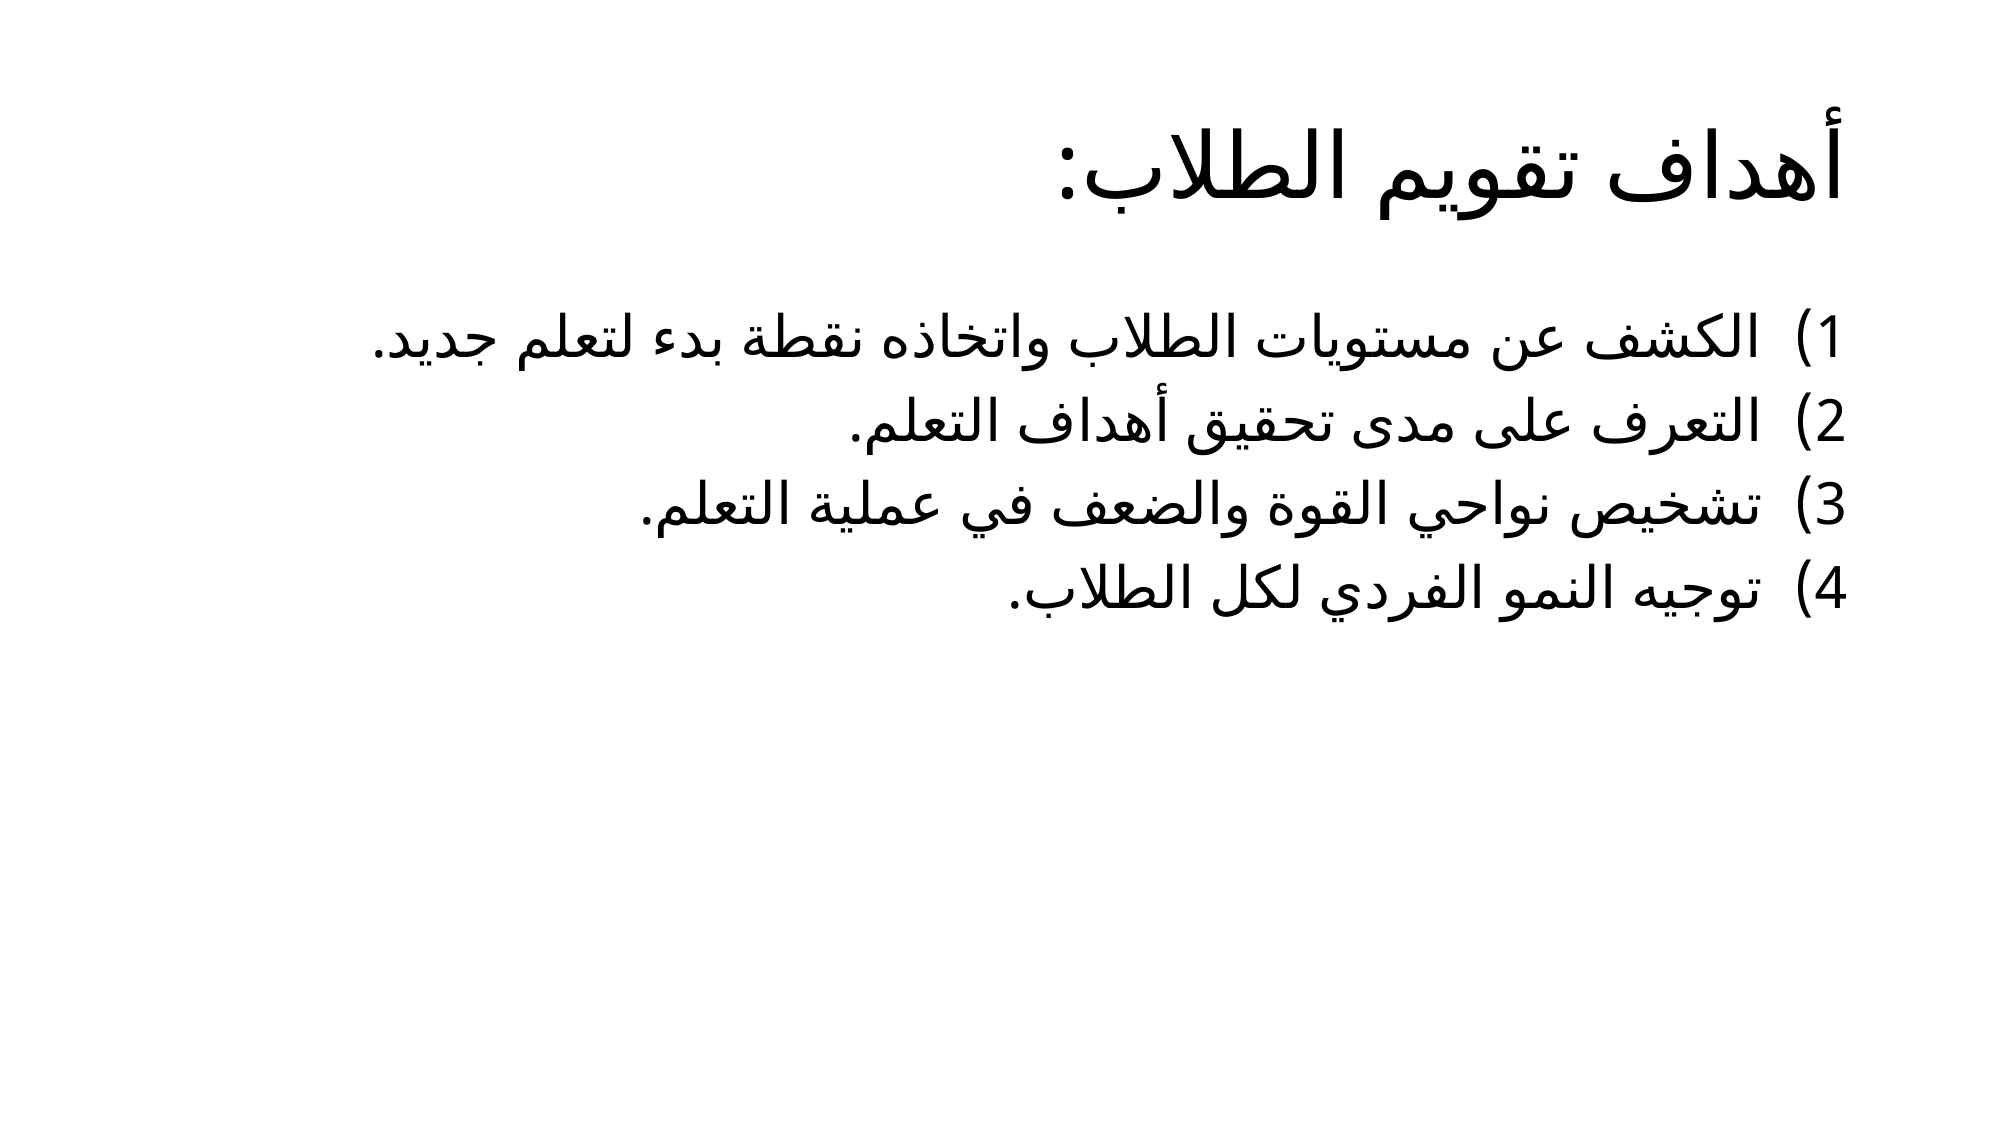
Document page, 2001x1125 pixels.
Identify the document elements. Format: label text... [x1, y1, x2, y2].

title أهداف تقويم الطلاب: [137, 59, 1863, 278]
list الكشف عن مستويات الطلاب واتخاذه نقطة بدء لتعلم جديد. التعرف على مدى تحقيق أهداف التعلم. تشخيص نواحي القوة والضعف في عملية التعلم. توجيه النمو الفردي لكل الطلاب. [137, 299, 1863, 1014]
